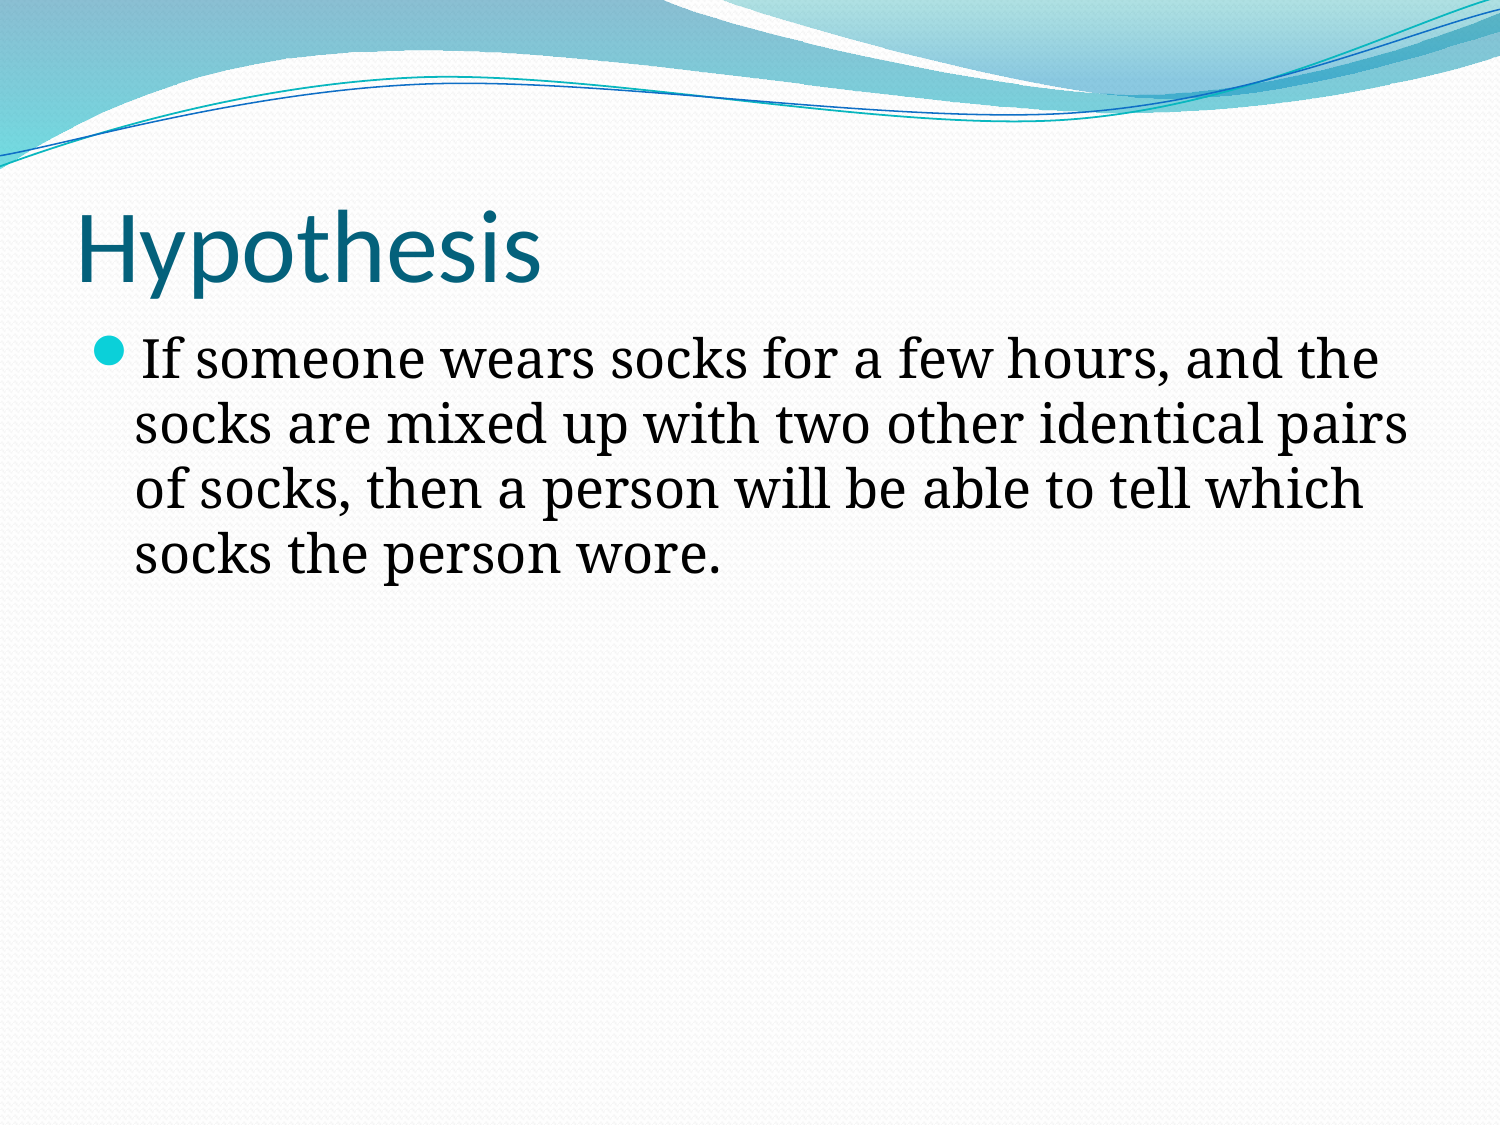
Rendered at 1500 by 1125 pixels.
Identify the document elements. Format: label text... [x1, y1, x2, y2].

title Hypothesis [75, 115, 1425, 303]
list If someone wears socks for a few hours, and the socks are mixed up with two other identical pairs of socks, then a person will be able to tell which socks the person wore. [75, 317, 1425, 1038]
